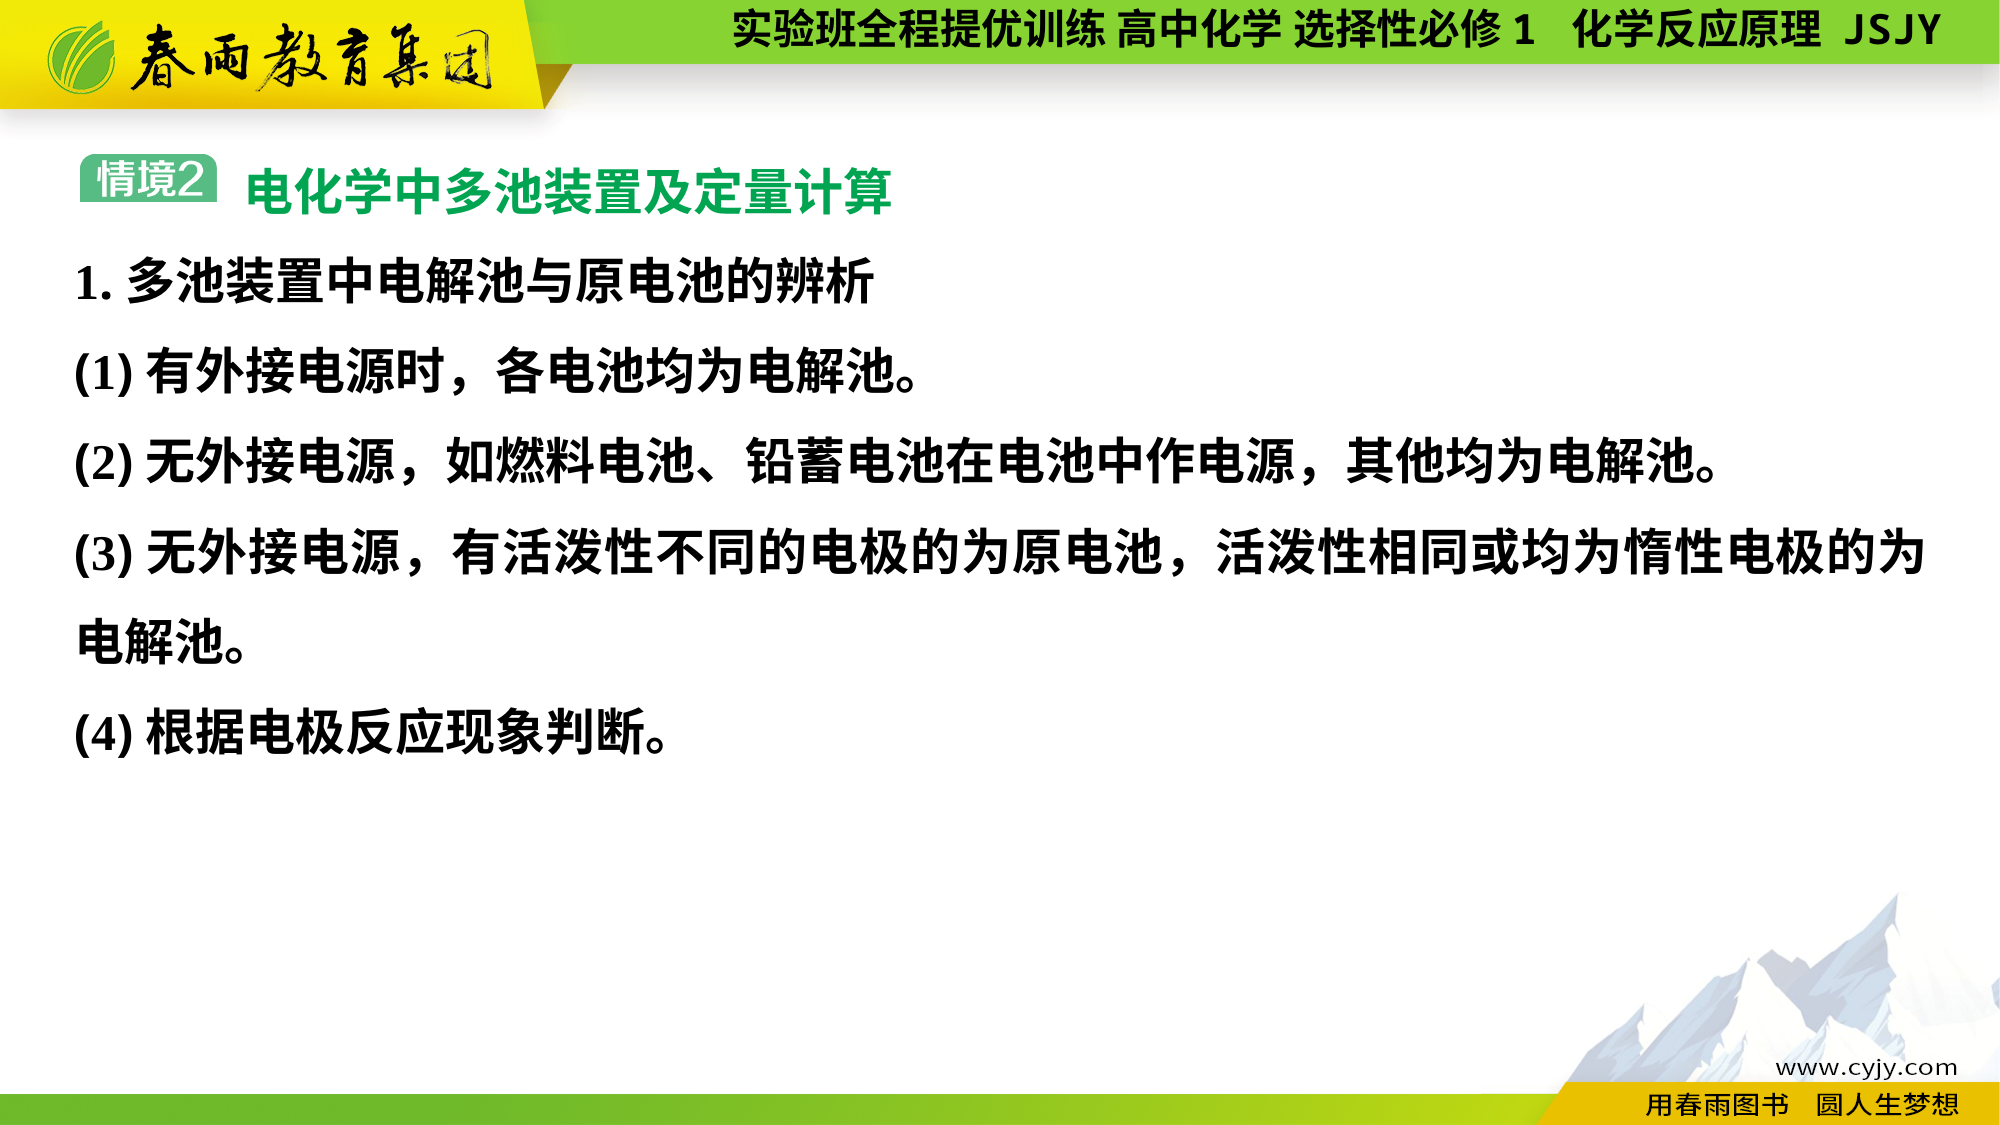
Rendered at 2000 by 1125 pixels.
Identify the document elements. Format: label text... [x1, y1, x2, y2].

list 电化学中多池装置及定量计算 1.多池装置中电解池与原电池的辨析 (1)有外接电源时，各电池均为电解池。 (2)无外接电源，如燃料电池、铅蓄电池在电池中作电源，其他均为电解池。 (3)无外接电源，有活泼性不同的电极的为原电池，活泼性相同或均为惰性电极的为电解池。 (4)根据电极反应现象判断。 [59, 122, 1944, 763]
picture [0, 0, 2000, 1125]
